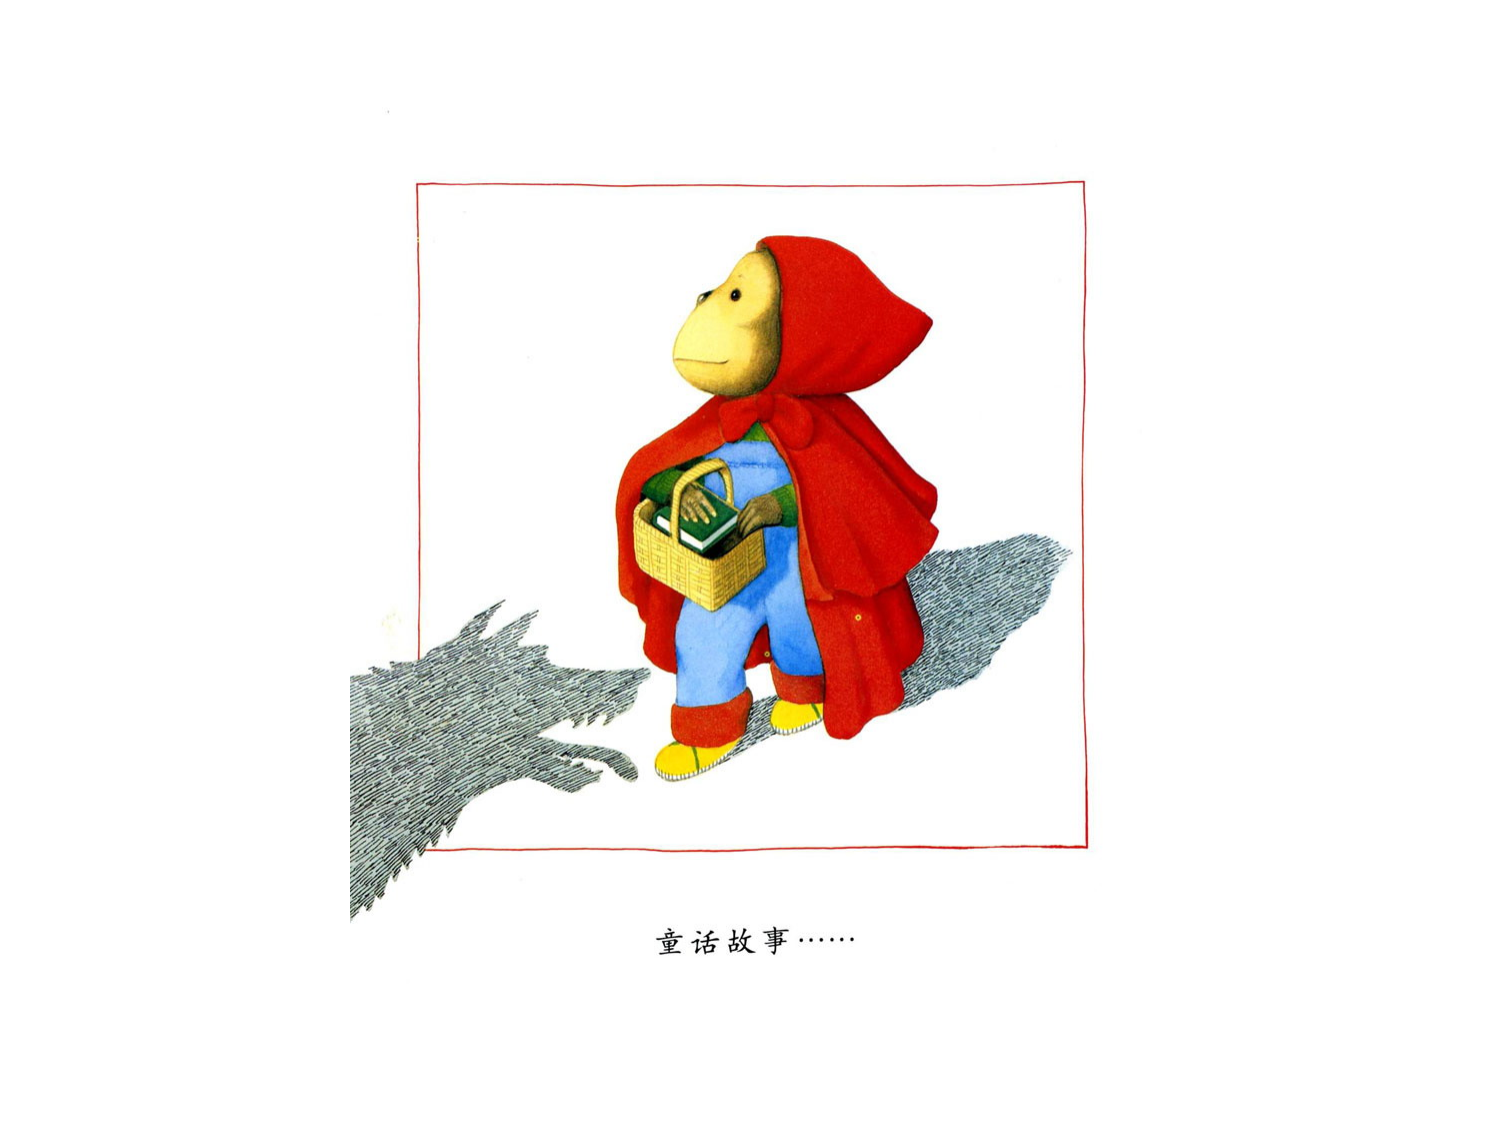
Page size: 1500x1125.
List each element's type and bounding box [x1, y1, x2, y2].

picture [349, 107, 1151, 1018]
